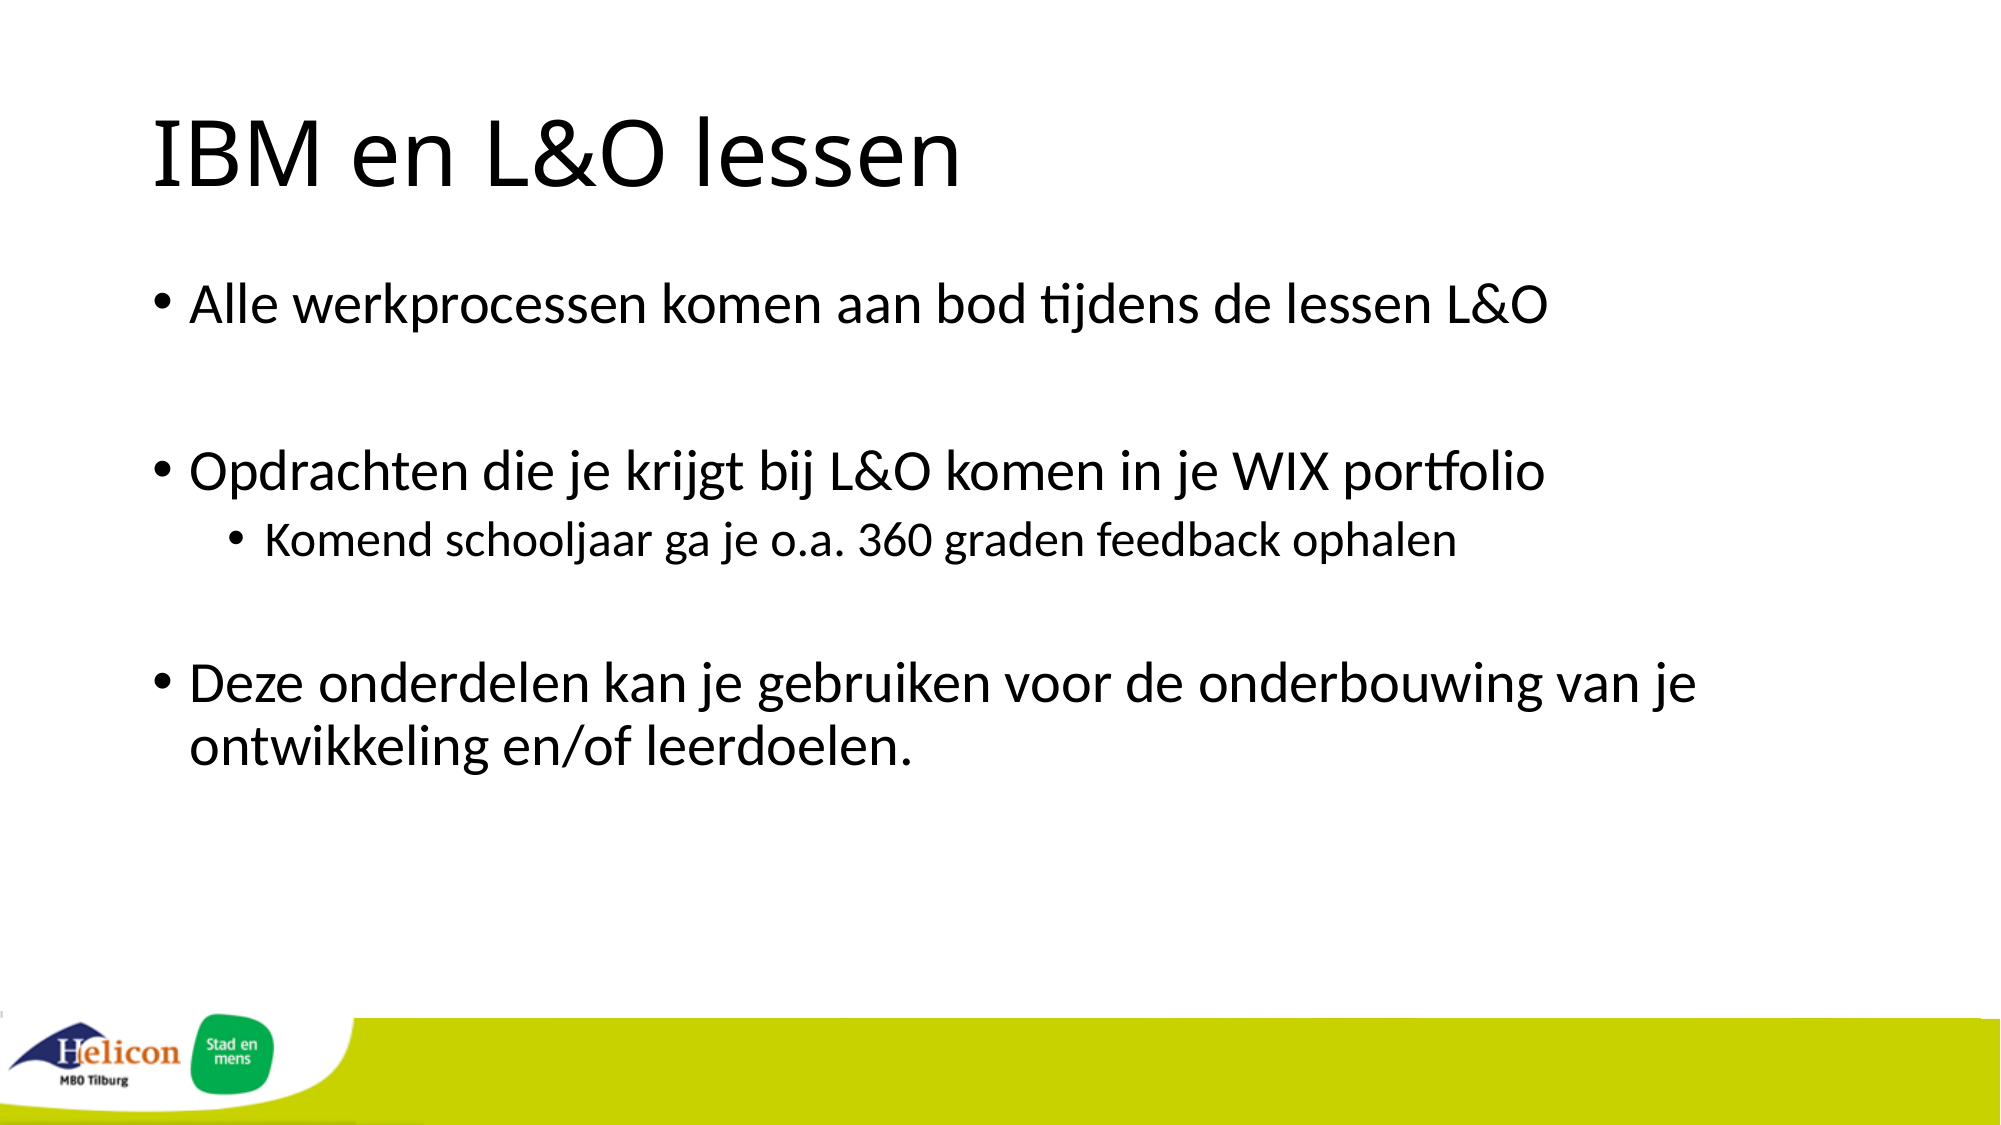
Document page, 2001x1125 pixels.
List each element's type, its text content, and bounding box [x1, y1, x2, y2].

picture [0, 1011, 424, 1125]
list Alle werkprocessen komen aan bod tijdens de lessen L&O Opdrachten die je krijgt bij L&O komen in je WIX portfolio Komend schooljaar ga je o.a. 360 graden feedback ophalen Deze onderdelen kan je gebruiken voor de onderbouwing van je ontwikkeling en/of leerdoelen. [137, 265, 1935, 931]
title IBM en L&O lessen [137, 47, 1863, 265]
